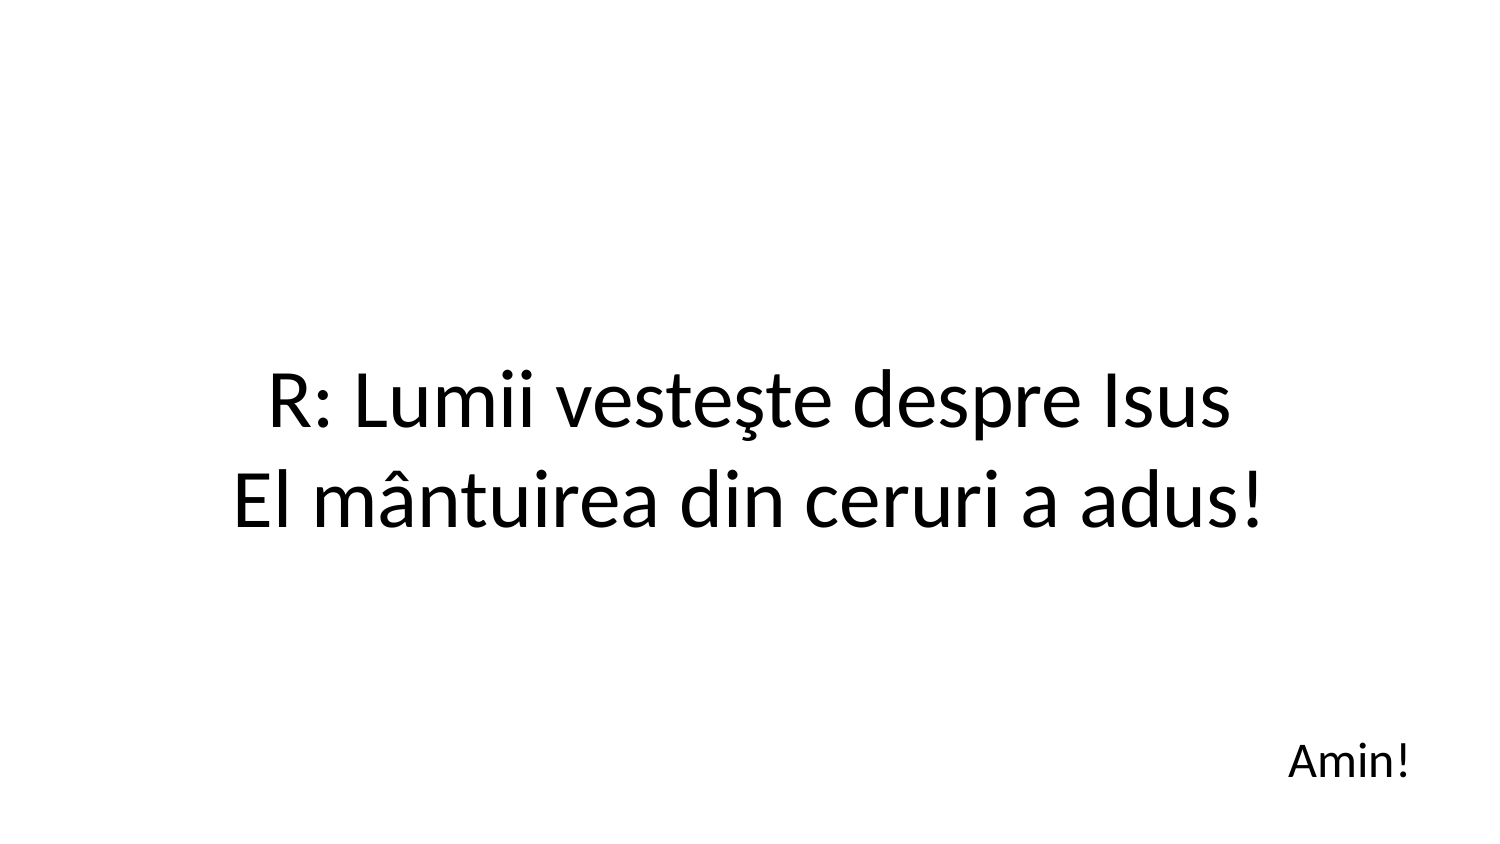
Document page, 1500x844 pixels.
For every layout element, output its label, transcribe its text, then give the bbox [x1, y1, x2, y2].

text_box Amin! [1273, 674, 1427, 795]
text_box R: Lumii vesteşte despre Isus El mântuirea din ceruri a adus! [217, 292, 1282, 552]
